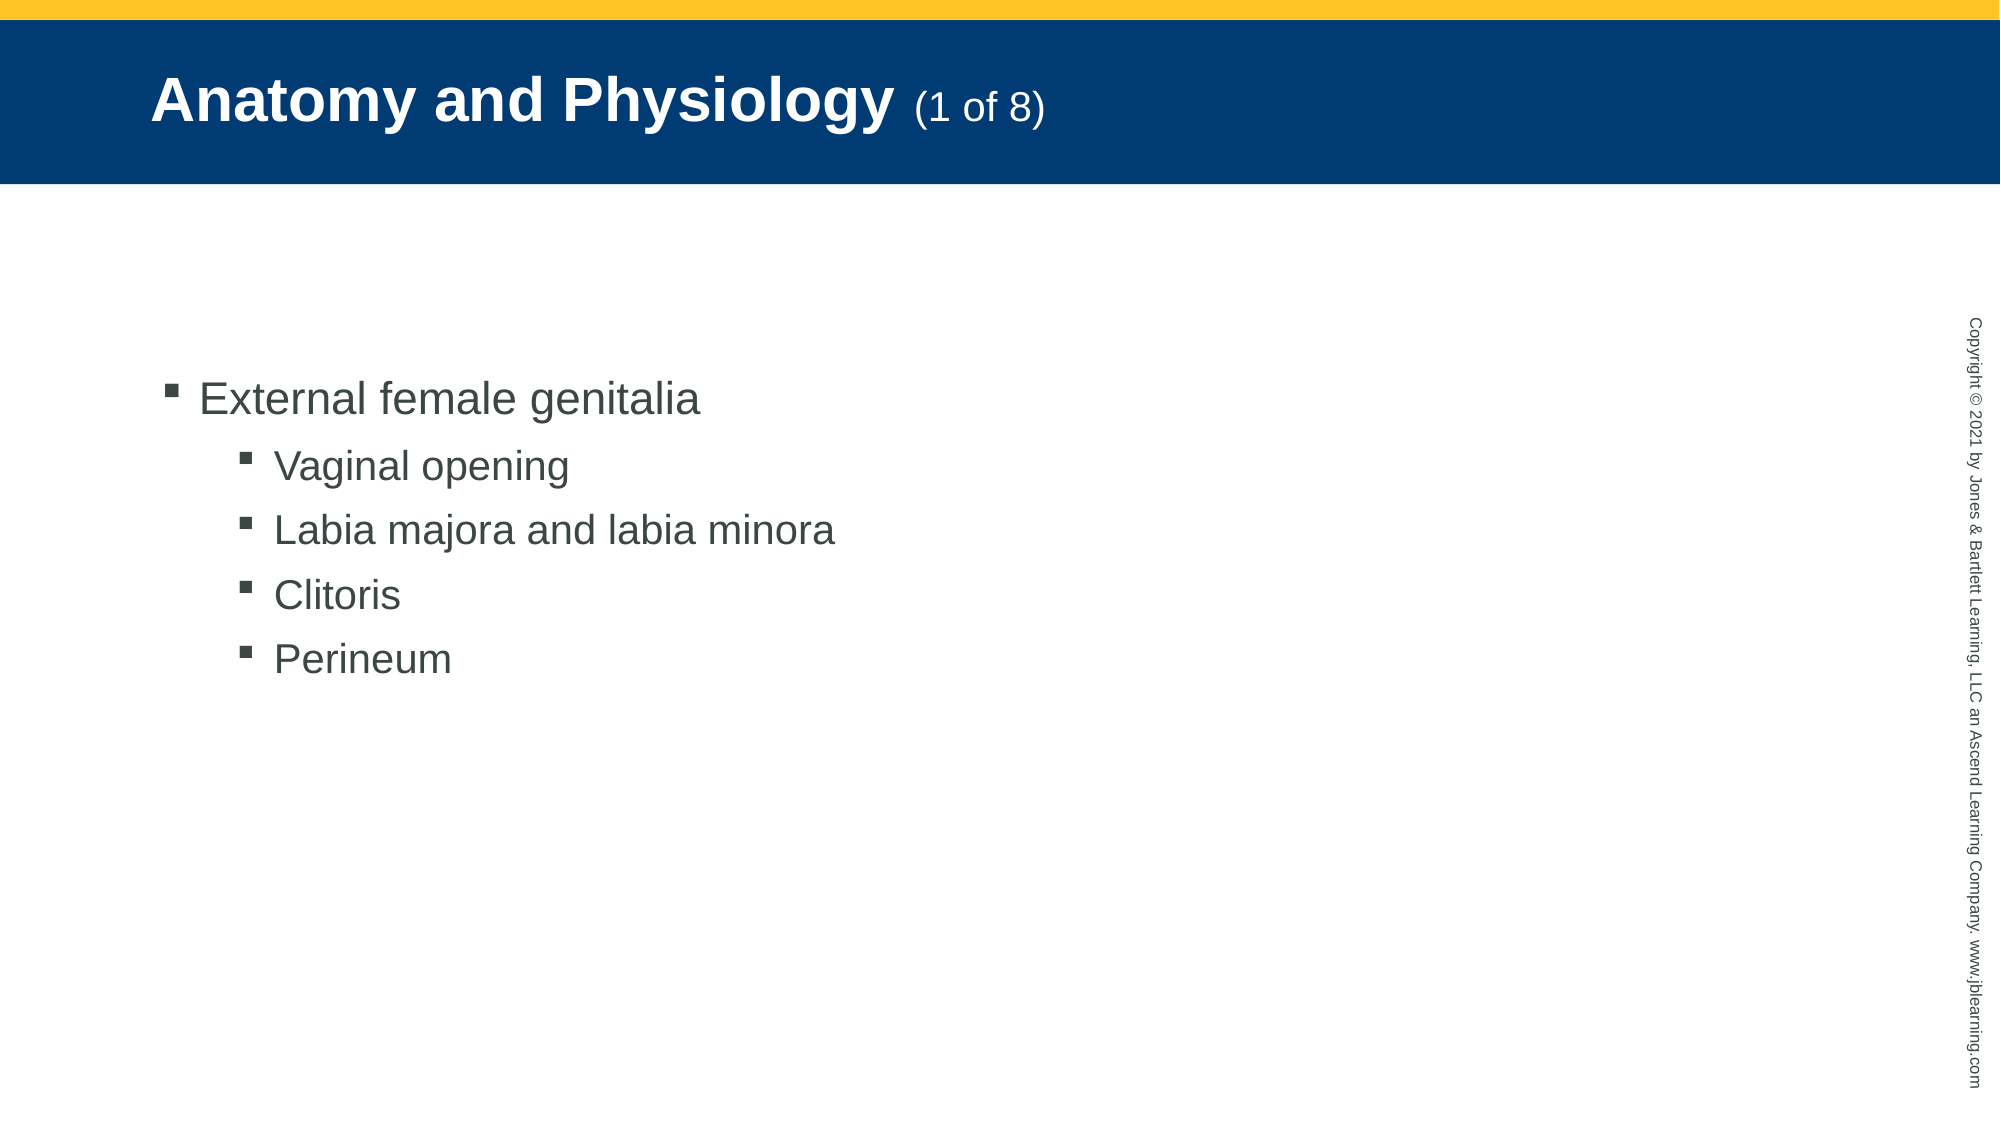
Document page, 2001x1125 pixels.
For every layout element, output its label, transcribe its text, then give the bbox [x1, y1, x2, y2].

title Anatomy and Physiology (1 of 8) [0, 19, 2000, 185]
list External female genitalia Vaginal opening Labia majora and labia minora Clitoris Perineum [146, 361, 1859, 1016]
